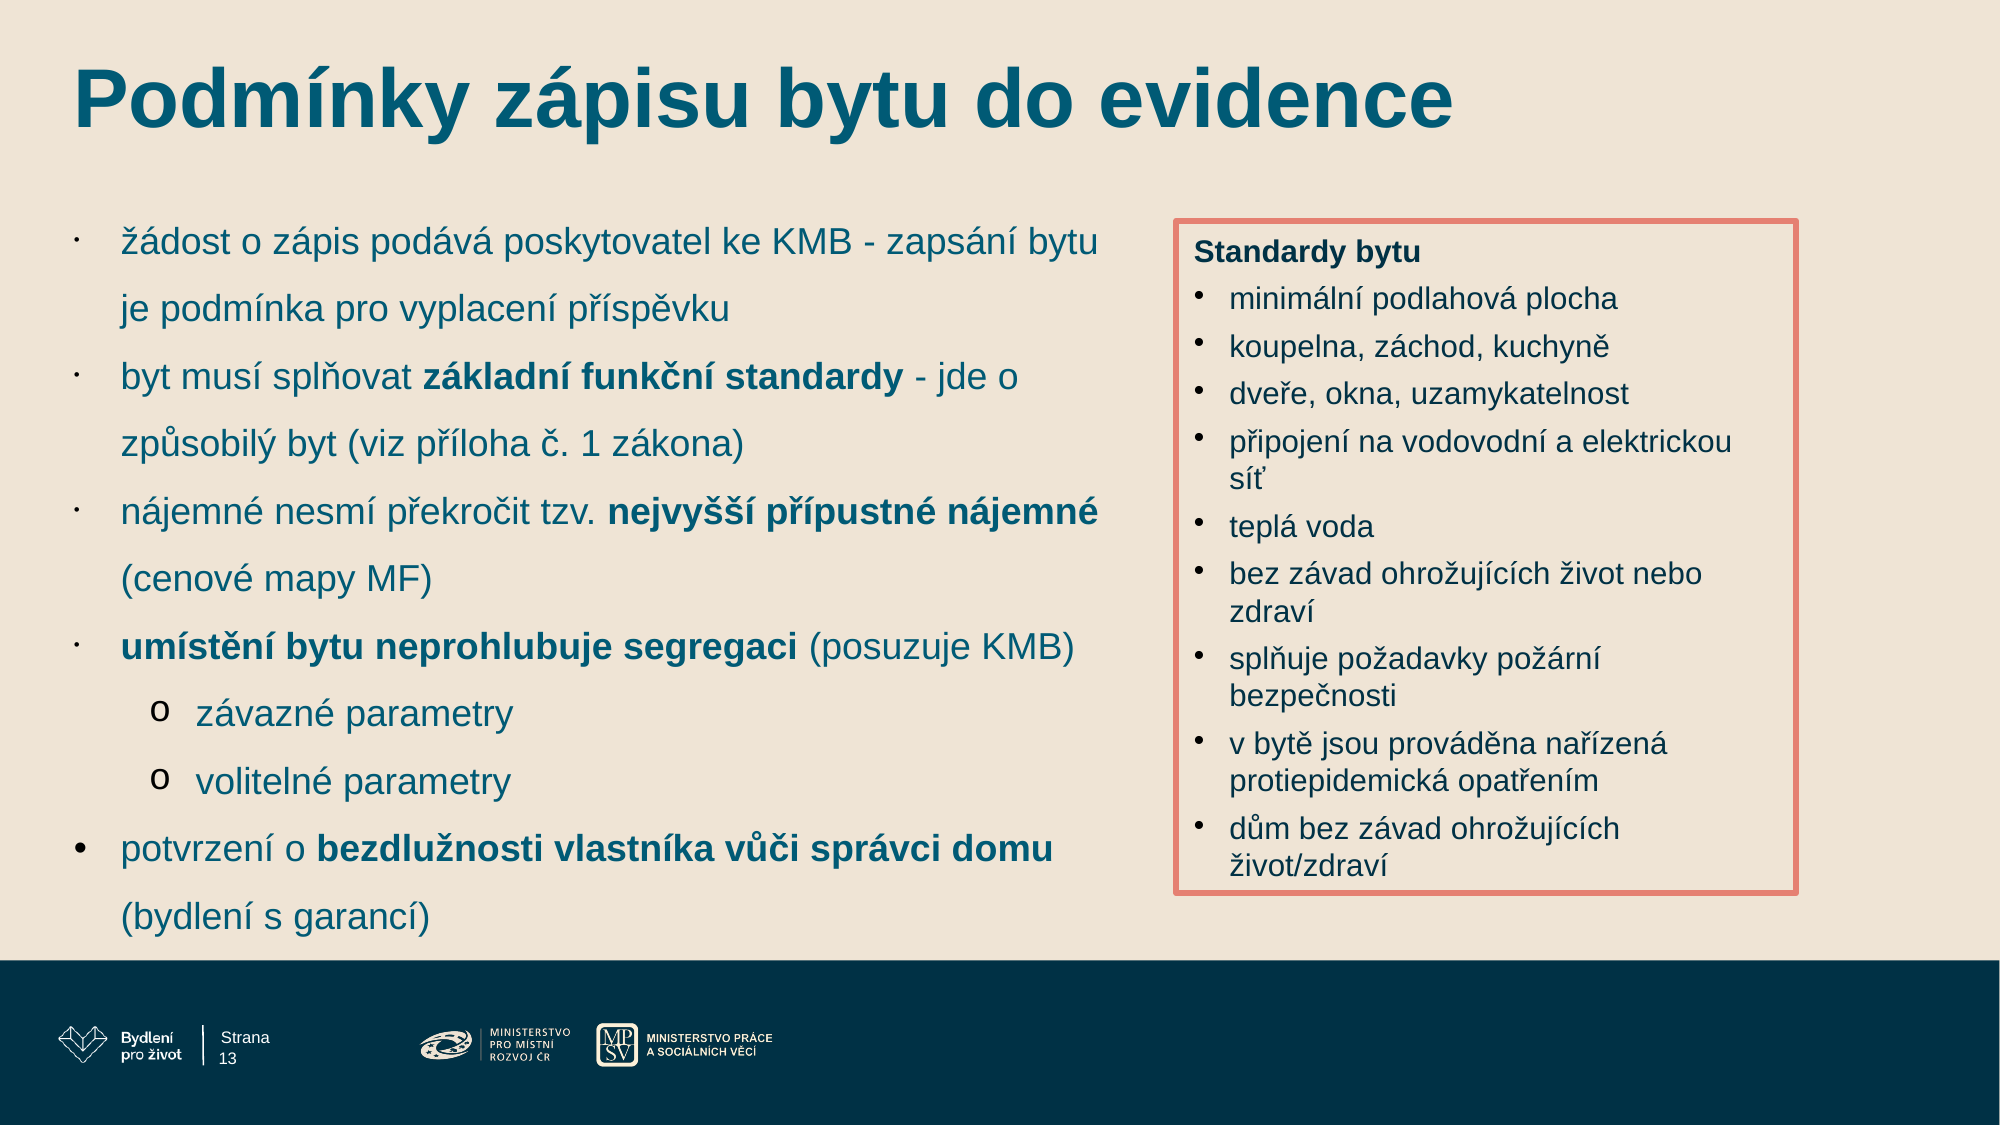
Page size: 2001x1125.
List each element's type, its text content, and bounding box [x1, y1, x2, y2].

picture [422, 1042, 458, 1059]
text_box žádost o zápis podává poskytovatel ke KMB - zapsání bytu je podmínka pro vyplacení příspěvku byt musí splňovat základní funkční standardy - jde o způsobilý byt (viz příloha č. 1 zákona) nájemné nesmí překročit tzv. nejvyšší přípustné nájemné (cenové mapy MF) umístění bytu neprohlubuje segregaci (posuzuje KMB) závazné parametry volitelné parametry potvrzení o bezdlužnosti vlastníka vůči správci domu (bydlení s garancí) [59, 187, 1127, 945]
text_box Strana [206, 1019, 340, 1054]
picture [454, 1046, 464, 1055]
picture [597, 1024, 638, 1066]
picture [657, 1035, 669, 1041]
picture [145, 1032, 150, 1042]
picture [425, 1032, 465, 1043]
text_box 13 [202, 1040, 252, 1076]
text_box [0, 960, 2000, 1125]
text_box Podmínky zápisu bytu do evidence [58, 36, 1641, 152]
picture [122, 1032, 130, 1042]
text_box Standardy bytu minimální podlahová plocha koupelna, záchod, kuchyně dveře, okna, uzamykatelnost připojení na vodovodní a elektrickou síť teplá voda bez závad ohrožujících život nebo zdraví splňuje požadavky požární bezpečnosti v bytě jsou prováděna nařízená protiepidemická opatřením dům bez závad ohrožujících život/zdraví [1176, 220, 1796, 894]
picture [122, 1052, 127, 1062]
picture [461, 1034, 471, 1049]
